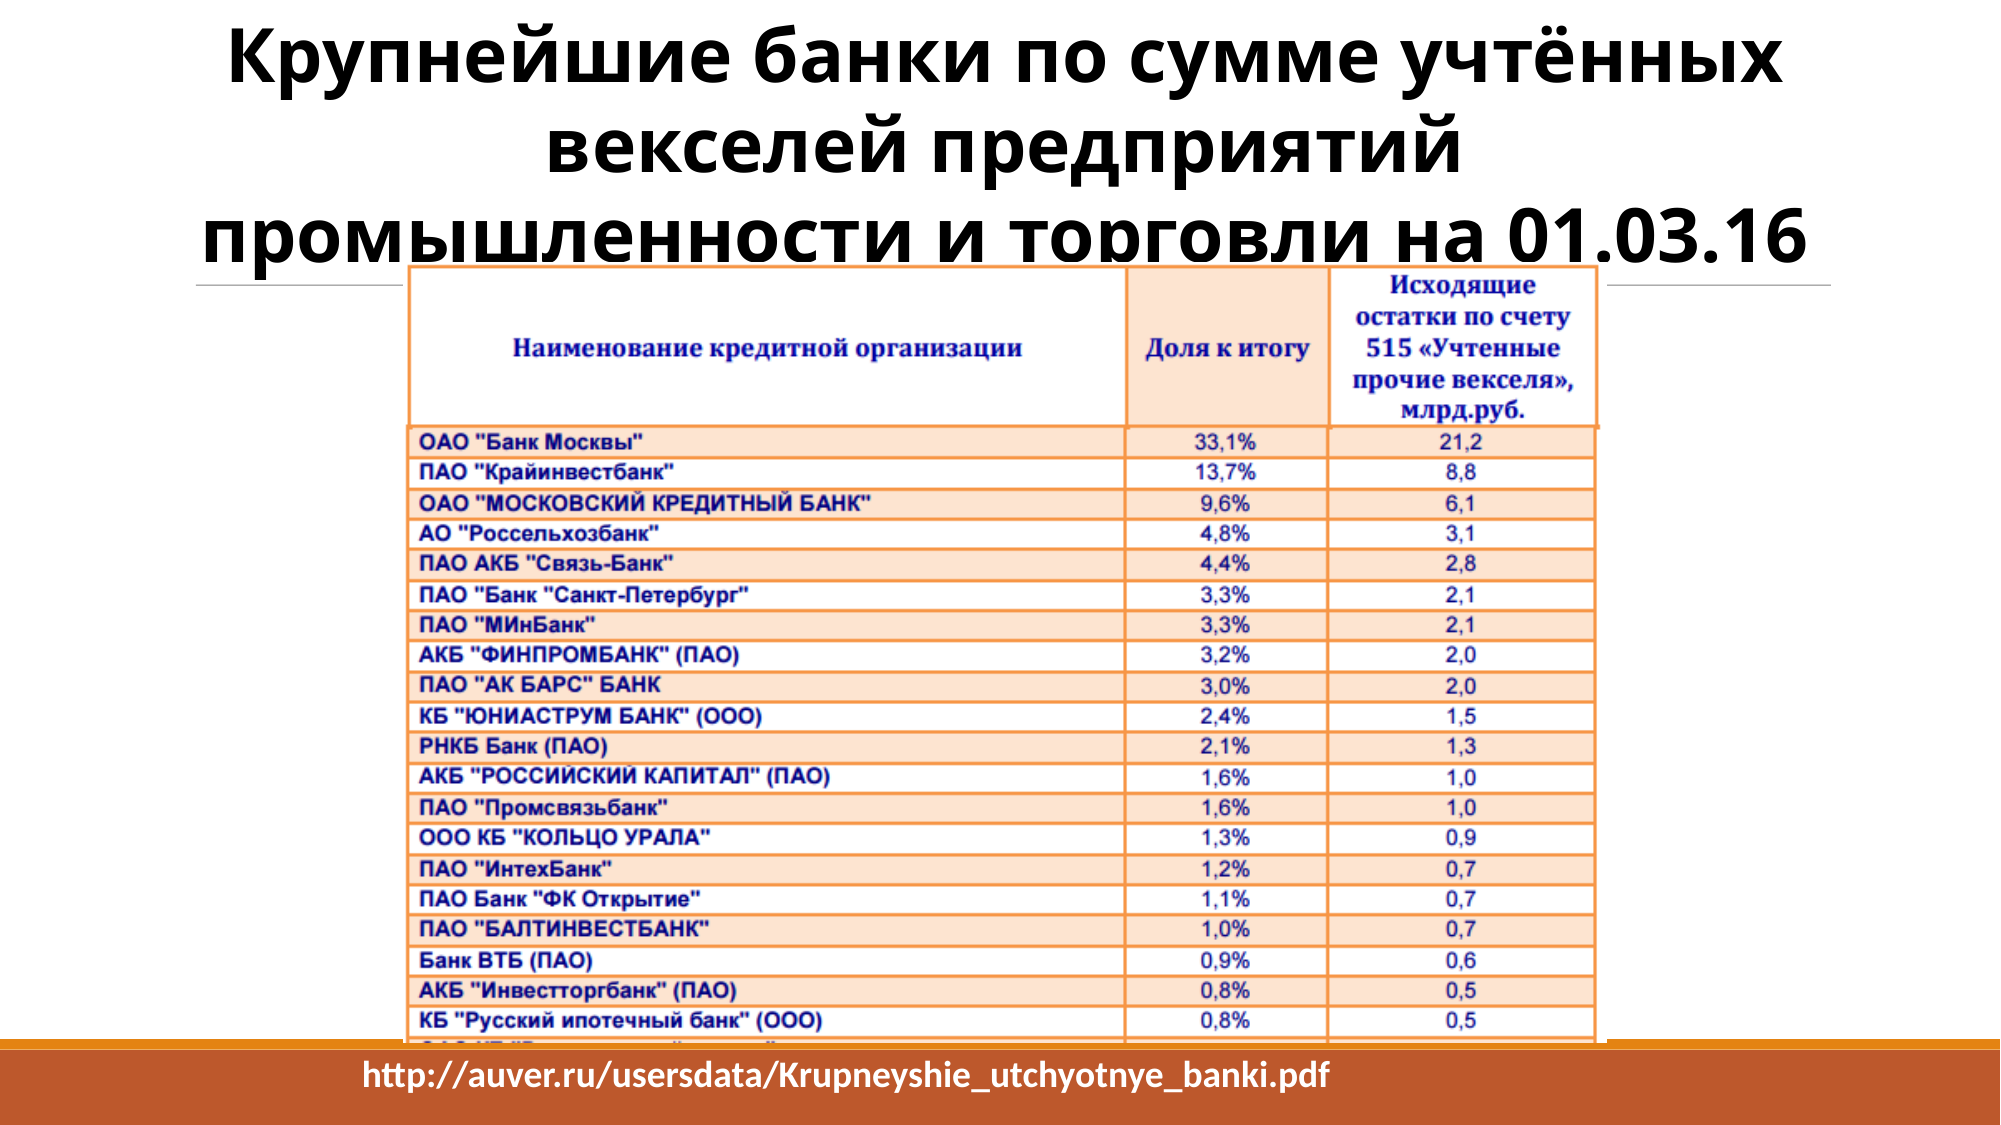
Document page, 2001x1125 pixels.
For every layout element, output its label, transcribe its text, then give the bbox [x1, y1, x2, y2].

text_box Крупнейшие банки по сумме учтённых векселей предприятий промышленности и торговли на 01.03.16 [180, 47, 1830, 285]
picture [403, 262, 1607, 1043]
text_box http://auver.ru/usersdata/Krupneyshie_utchyotnye_banki.pdf [347, 1042, 1663, 1103]
